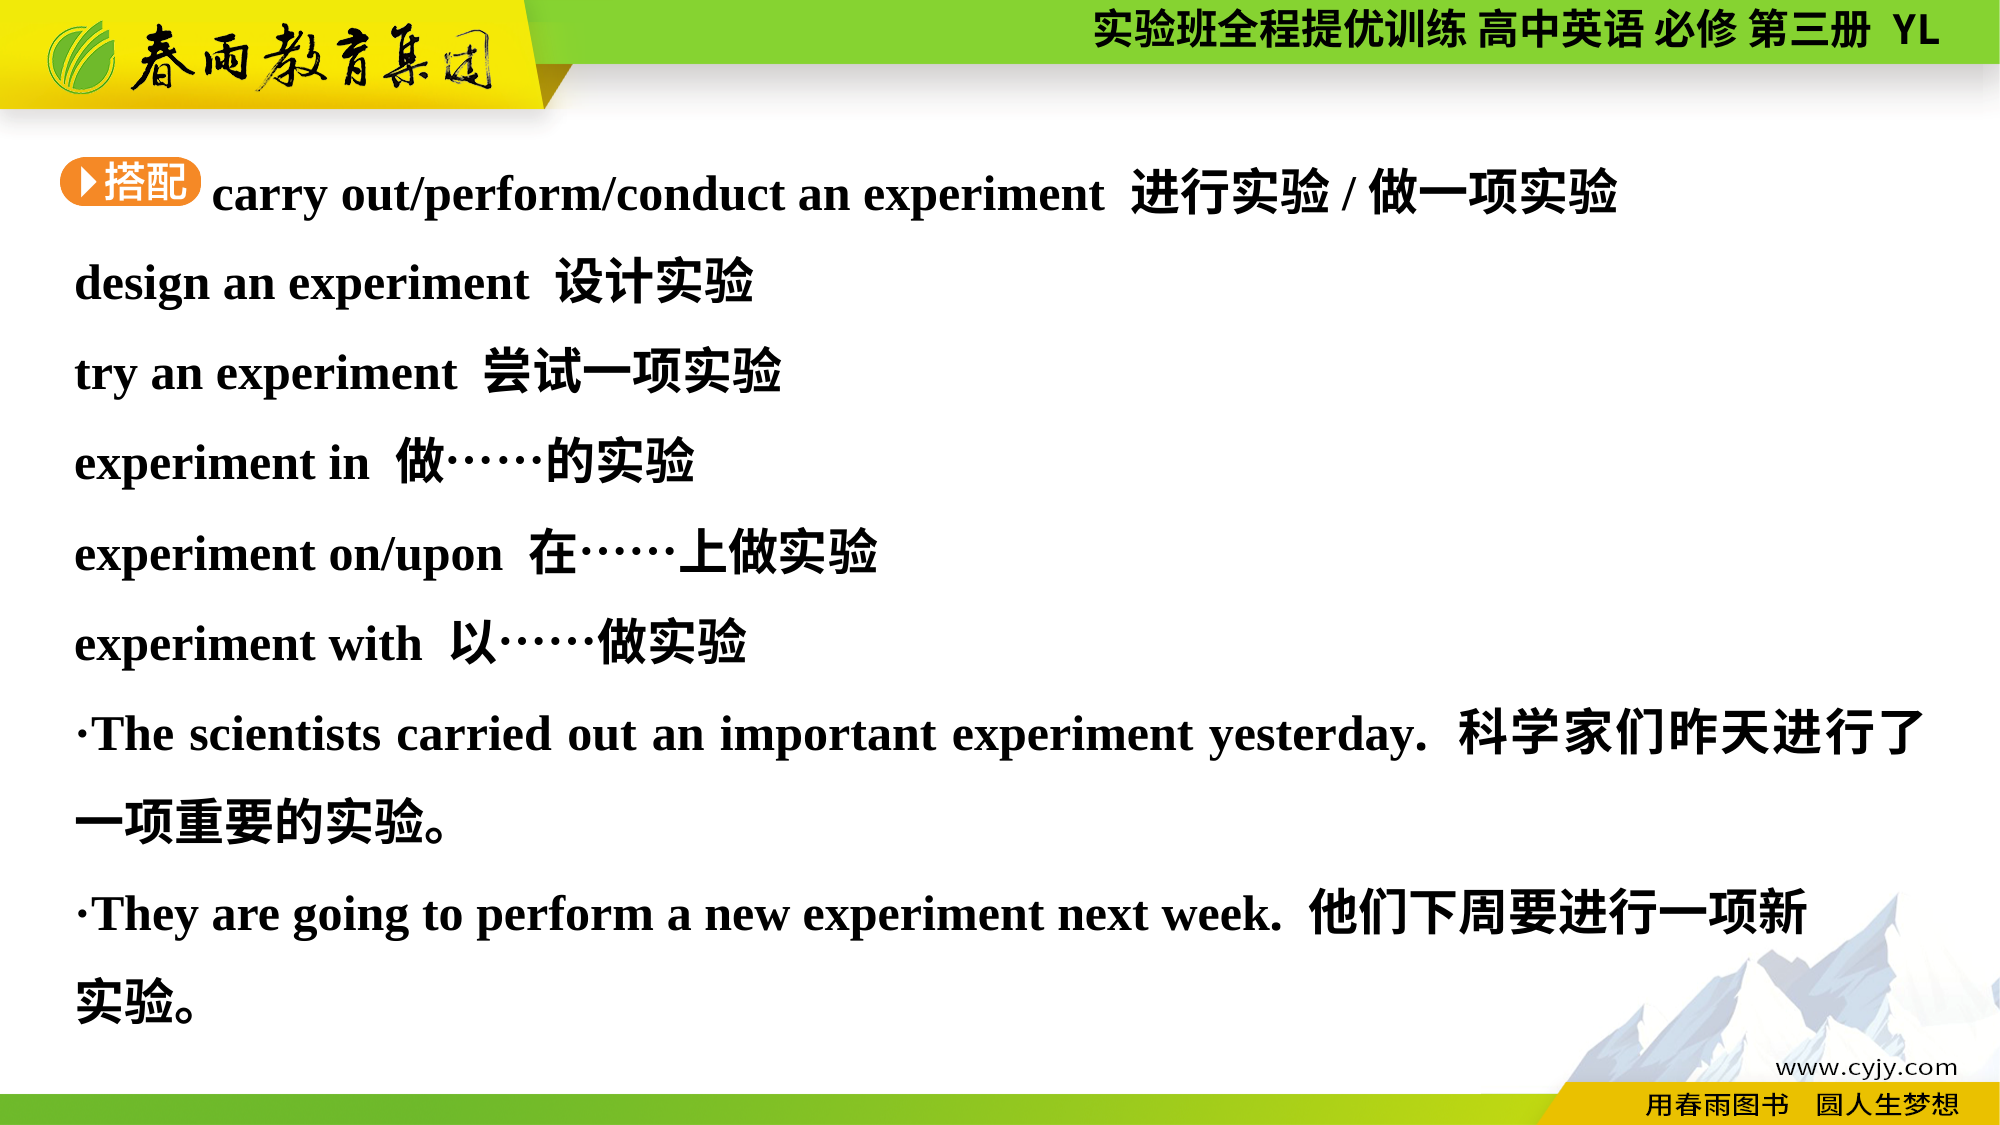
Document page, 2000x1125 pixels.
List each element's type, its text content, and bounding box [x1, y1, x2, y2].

picture [0, 0, 2000, 1125]
list carry out/perform/conduct an experiment 进行实验/做一项实验 design an experiment 设计实验 try an experiment 尝试一项实验 experiment in 做……的实验 experiment on/upon 在……上做实验 experiment with 以……做实验 ·The scientists carried out an important experiment yesterday. 科学家们昨天进行了一项重要的实验。 ·They are going to perform a new experiment next week. 他们下周要进行一项新 实验。 [59, 122, 1944, 1035]
